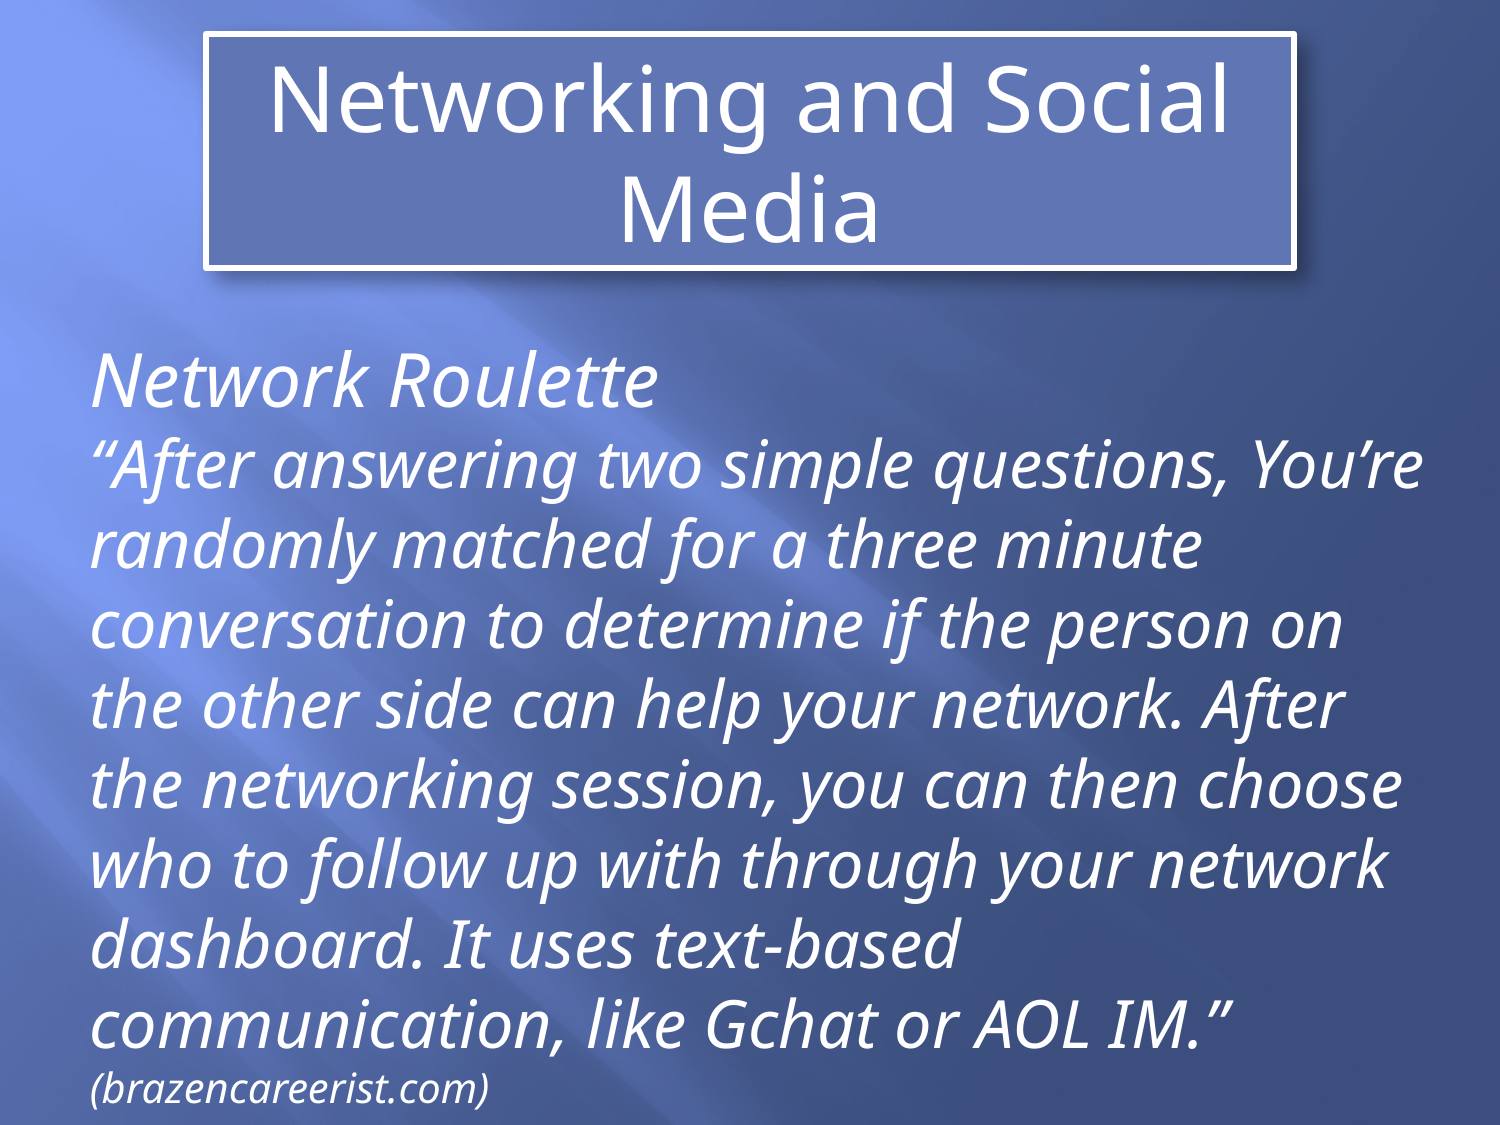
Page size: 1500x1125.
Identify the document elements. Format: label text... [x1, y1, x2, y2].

text_box Network Roulette “After answering two simple questions, You’re randomly matched for a three minute conversation to determine if the person on the other side can help your network. After the networking session, you can then choose who to follow up with through your network dashboard. It uses text-based communication, like Gchat or AOL IM.” (brazencareerist.com) [75, 324, 1463, 1120]
text_box Networking and Social Media [203, 31, 1297, 271]
